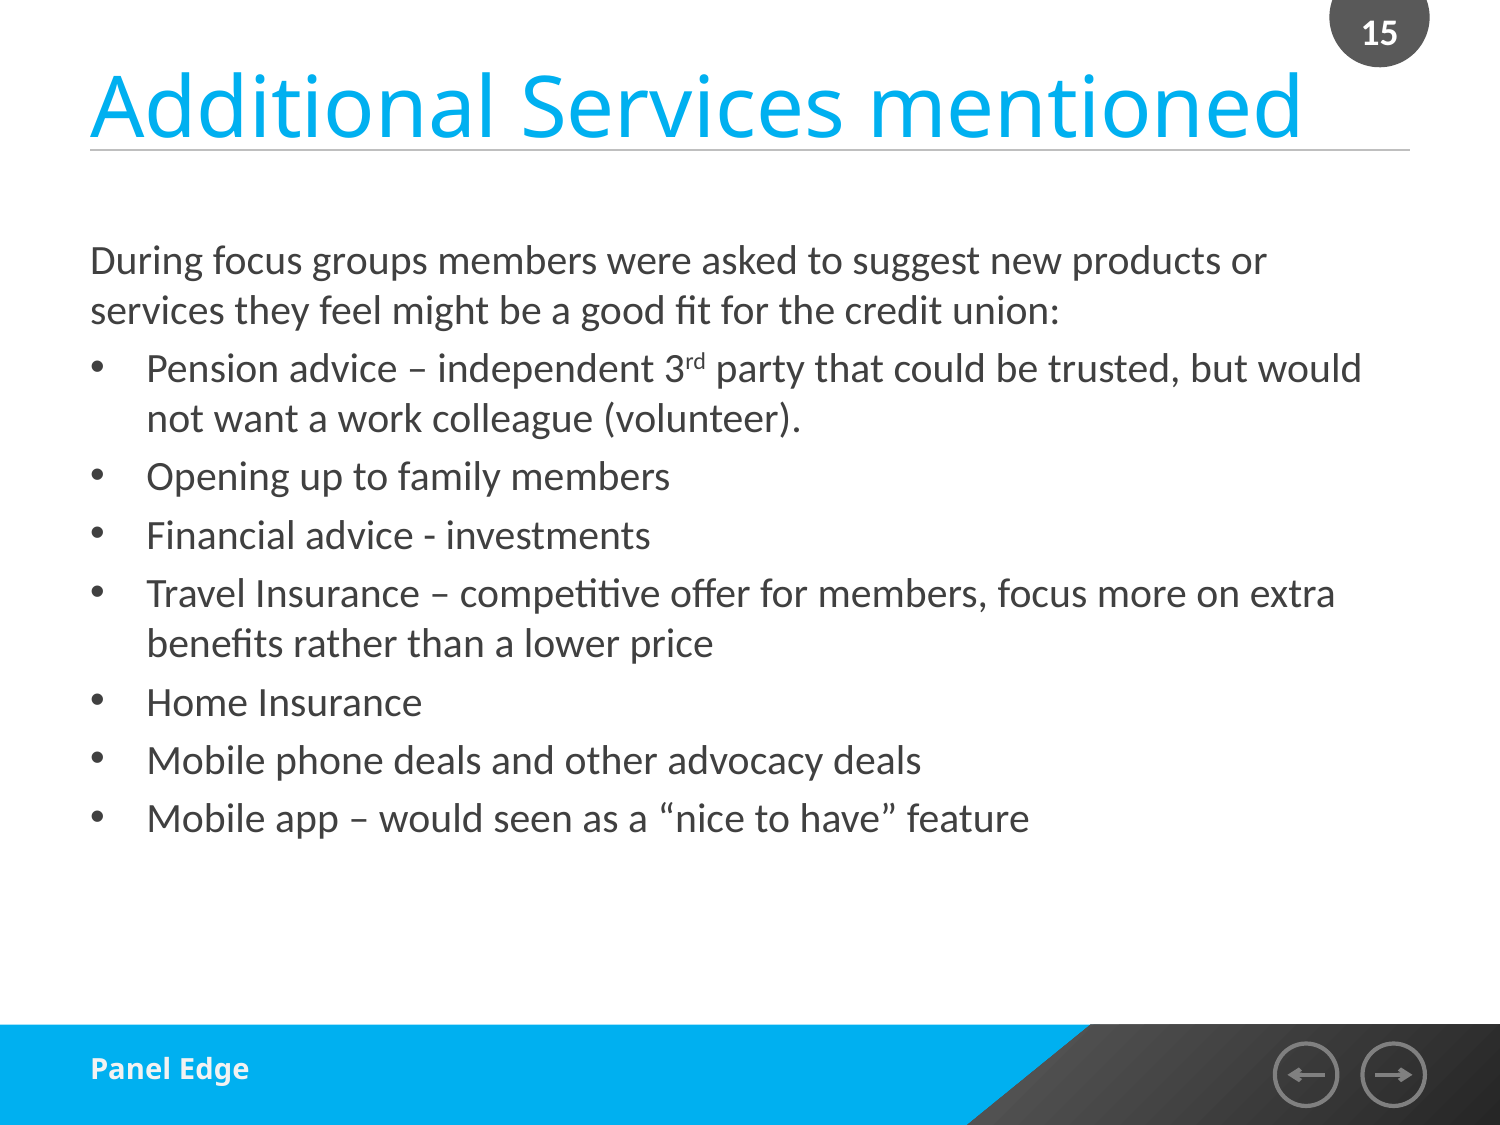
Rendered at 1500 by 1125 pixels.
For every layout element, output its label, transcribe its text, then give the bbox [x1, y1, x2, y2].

list During focus groups members were asked to suggest new products or services they feel might be a good fit for the credit union: Pension advice – independent 3rd party that could be trusted, but would not want a work colleague (volunteer). Opening up to family members Financial advice - investments Travel Insurance – competitive offer for members, focus more on extra benefits rather than a lower price Home Insurance Mobile phone deals and other advocacy deals Mobile app – would seen as a “nice to have” feature [75, 224, 1425, 968]
slide_number 15 [1331, 0, 1428, 60]
title Additional Services mentioned [75, 45, 1425, 163]
footer Panel Edge [75, 1040, 550, 1100]
